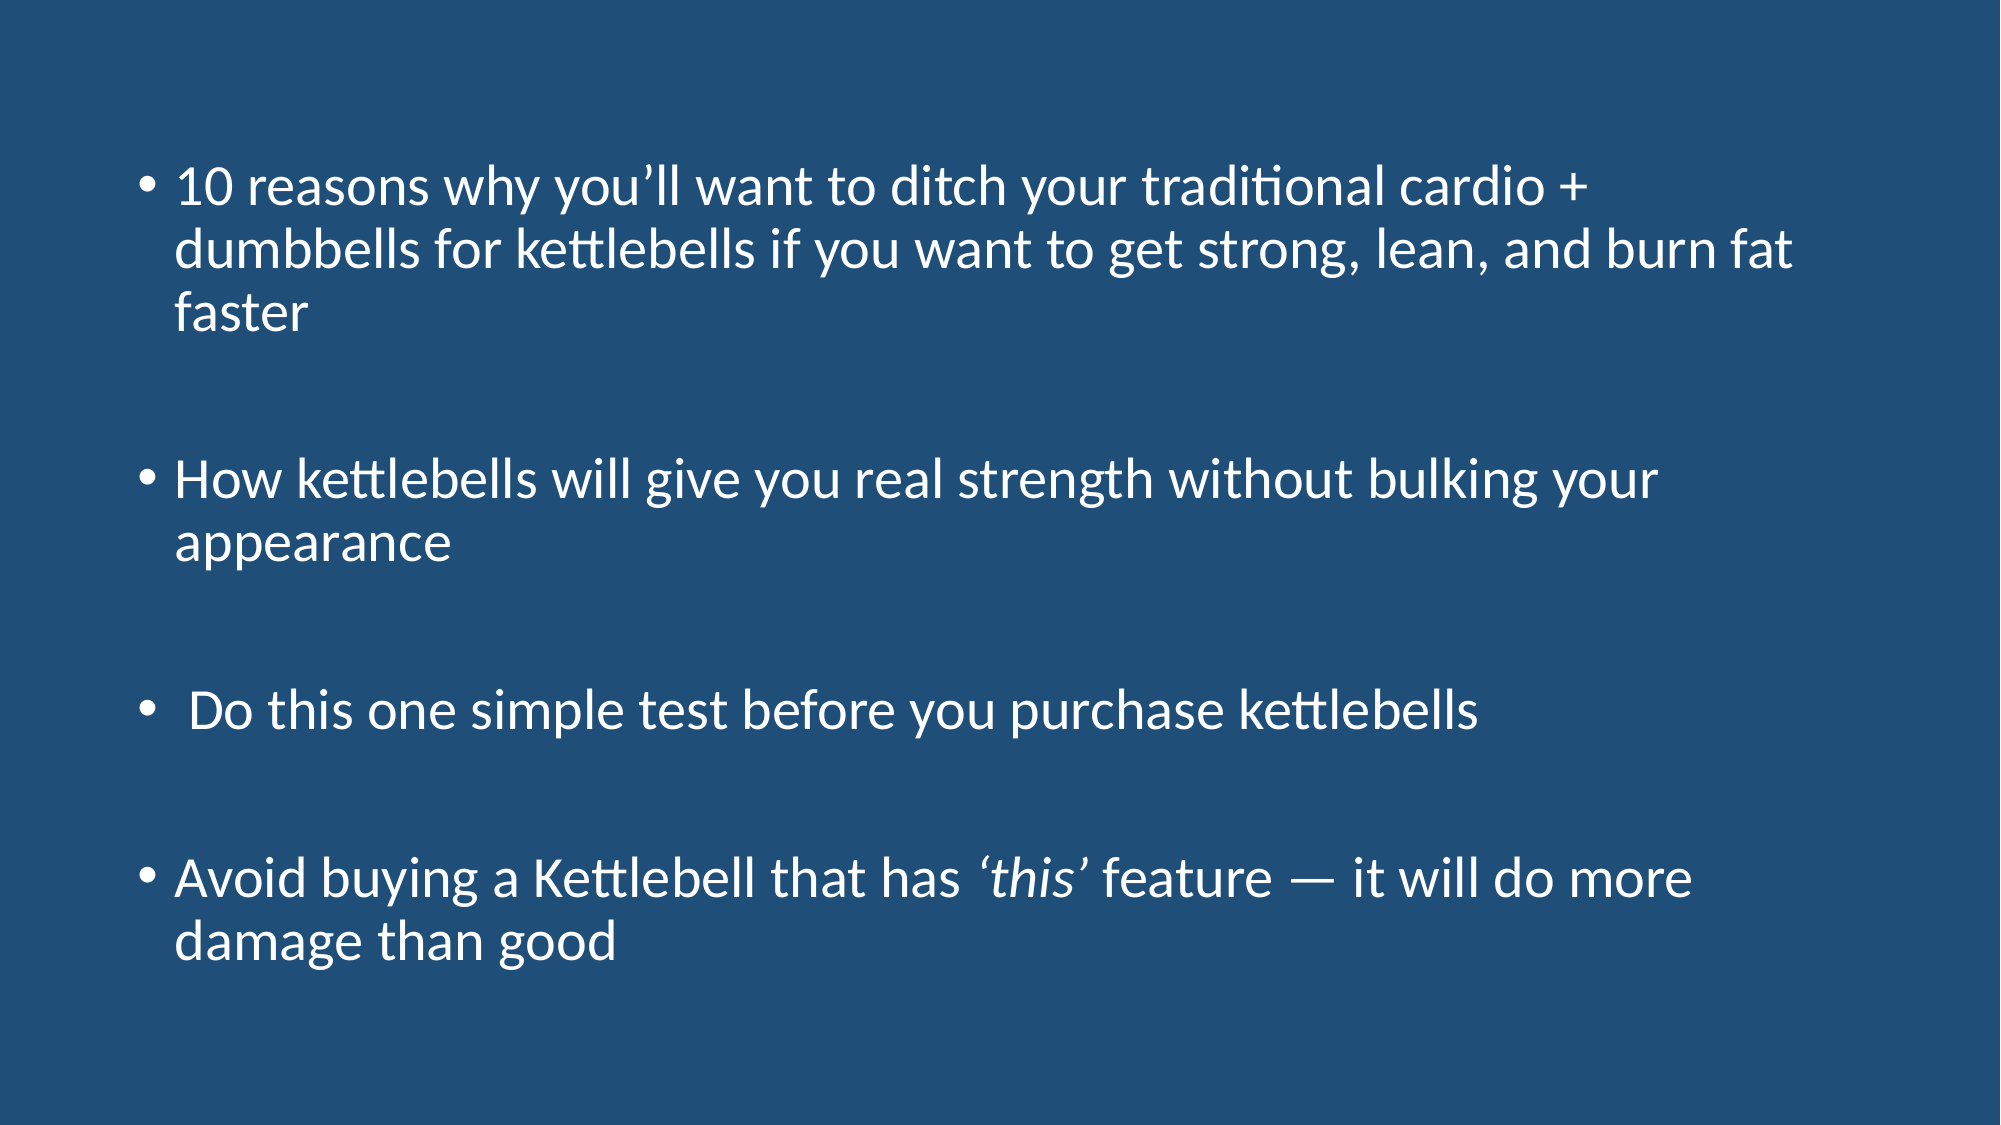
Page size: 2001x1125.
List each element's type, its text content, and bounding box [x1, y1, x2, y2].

list 10 reasons why you’ll want to ditch your traditional cardio + dumbbells for kettlebells if you want to get strong, lean, and burn fat faster How kettlebells will give you real strength without bulking your appearance Do this one simple test before you purchase kettlebells Avoid buying a Kettlebell that has ‘this’ feature — it will do more damage than good [122, 147, 1848, 483]
